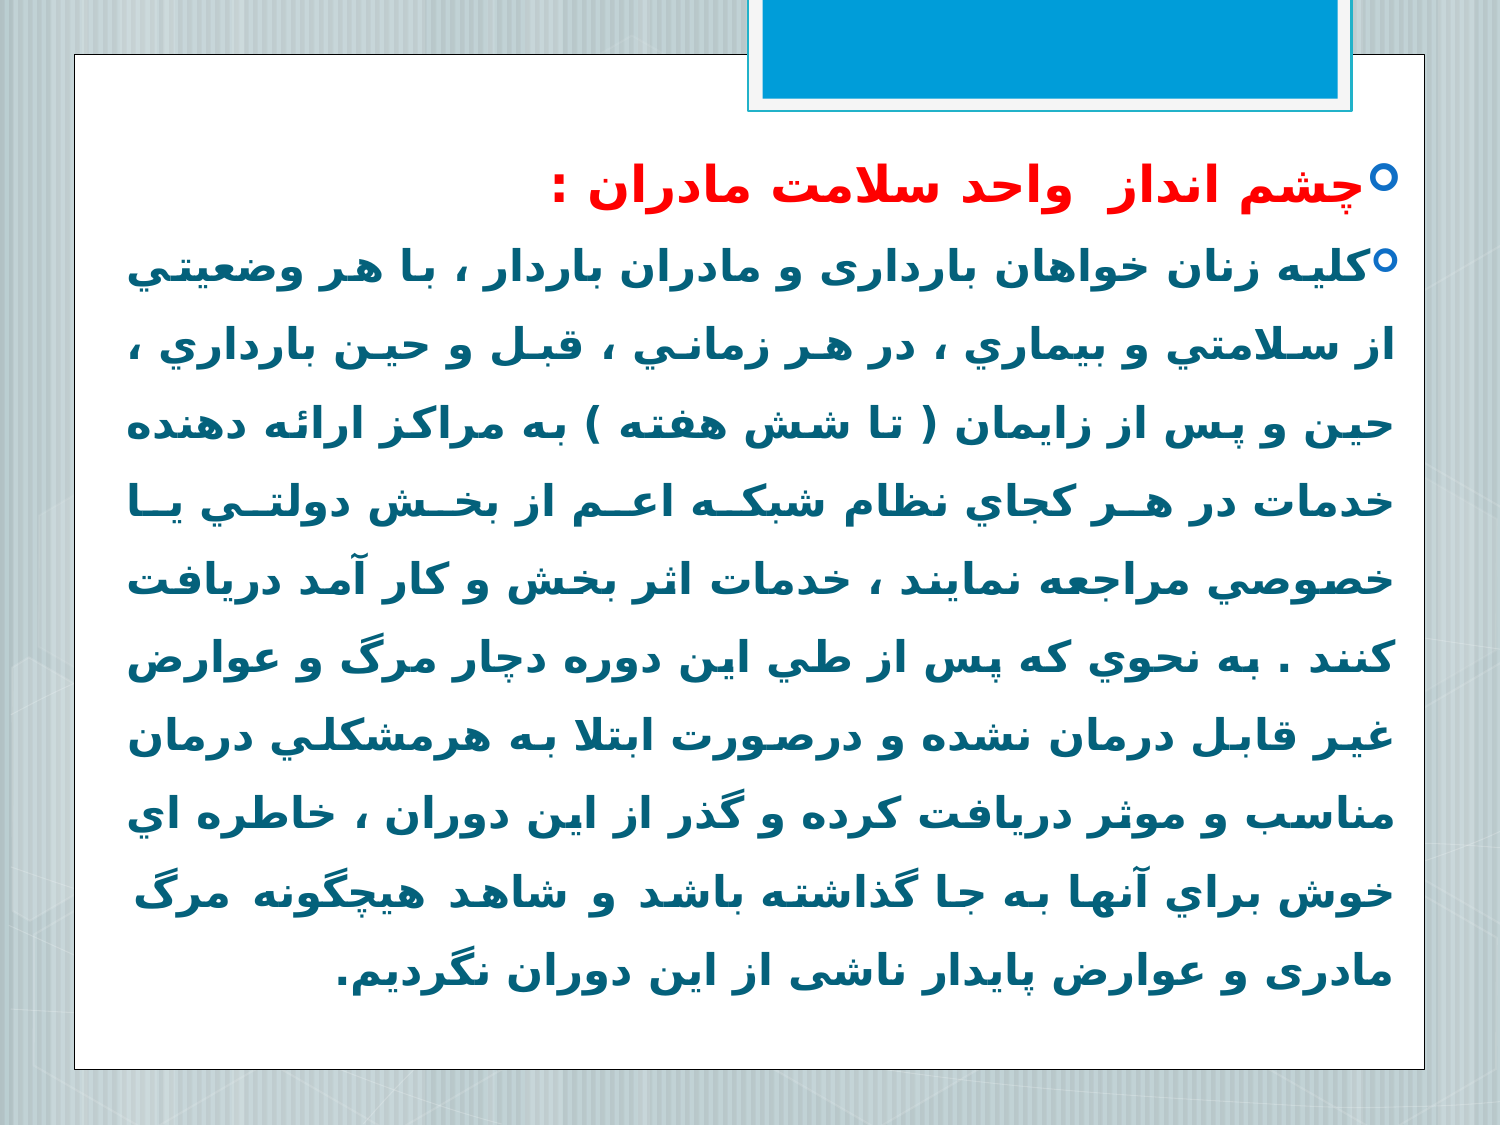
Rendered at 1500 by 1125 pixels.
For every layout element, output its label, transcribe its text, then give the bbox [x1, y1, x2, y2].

list چشم انداز واحد سلامت مادران : کلیه زنان خواهان بارداری و مادران باردار ، با هر وضعيتي از سلامتي و بيماري ، در هر زماني ، قبل و حین بارداري ، حين و پس از زايمان ( تا شش هفته ) به مراكز ارائه دهنده خدمات در هر كجاي نظام شبكه اعم از بخش دولتي يا خصوصي مراجعه نمایند ، خدمات اثر بخش و كار آمد دريافت كنند . به نحوي كه پس از طي اين دوره دچار مرگ و عوارض غير قابل درمان نشده و درصورت ابتلا به هرمشكلي درمان مناسب و موثر دريافت كرده و گذر از اين دوران ، خاطره اي خوش براي آنها به جا گذاشته باشد و شاهد هیچگونه مرگ مادری و عوارض پایدار ناشی از این دوران نگردیم. [112, 113, 1412, 1035]
